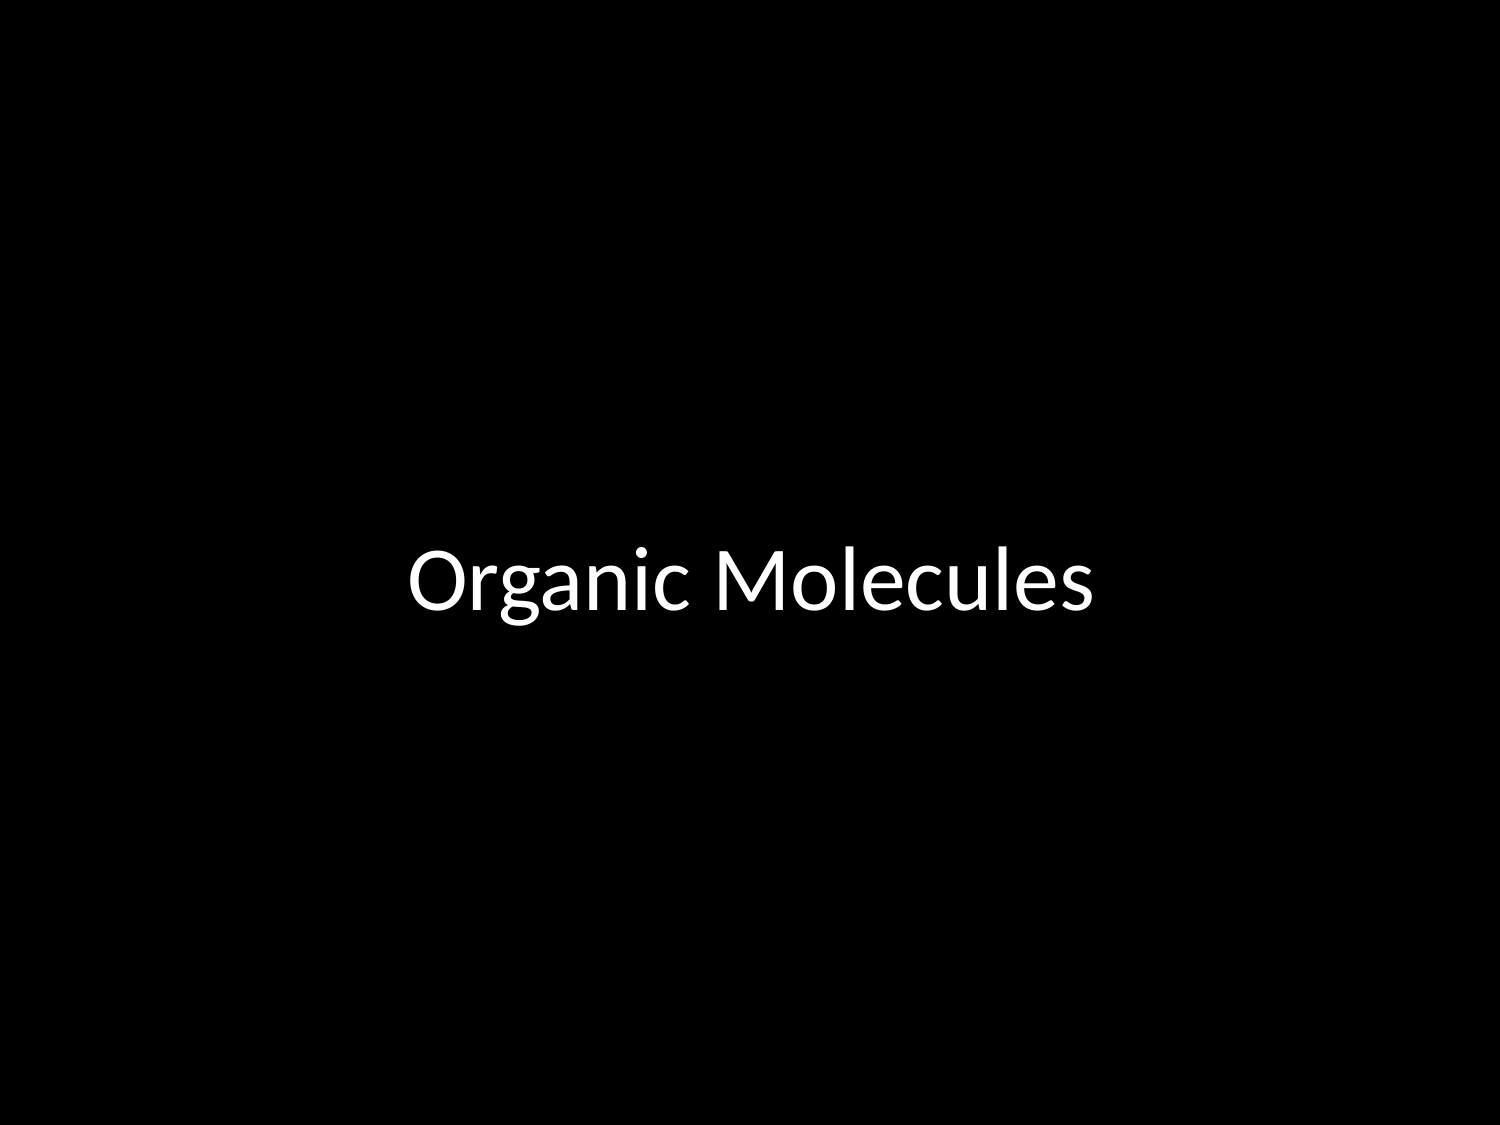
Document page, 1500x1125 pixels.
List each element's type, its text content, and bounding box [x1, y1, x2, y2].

title Organic Molecules [76, 479, 1427, 668]
